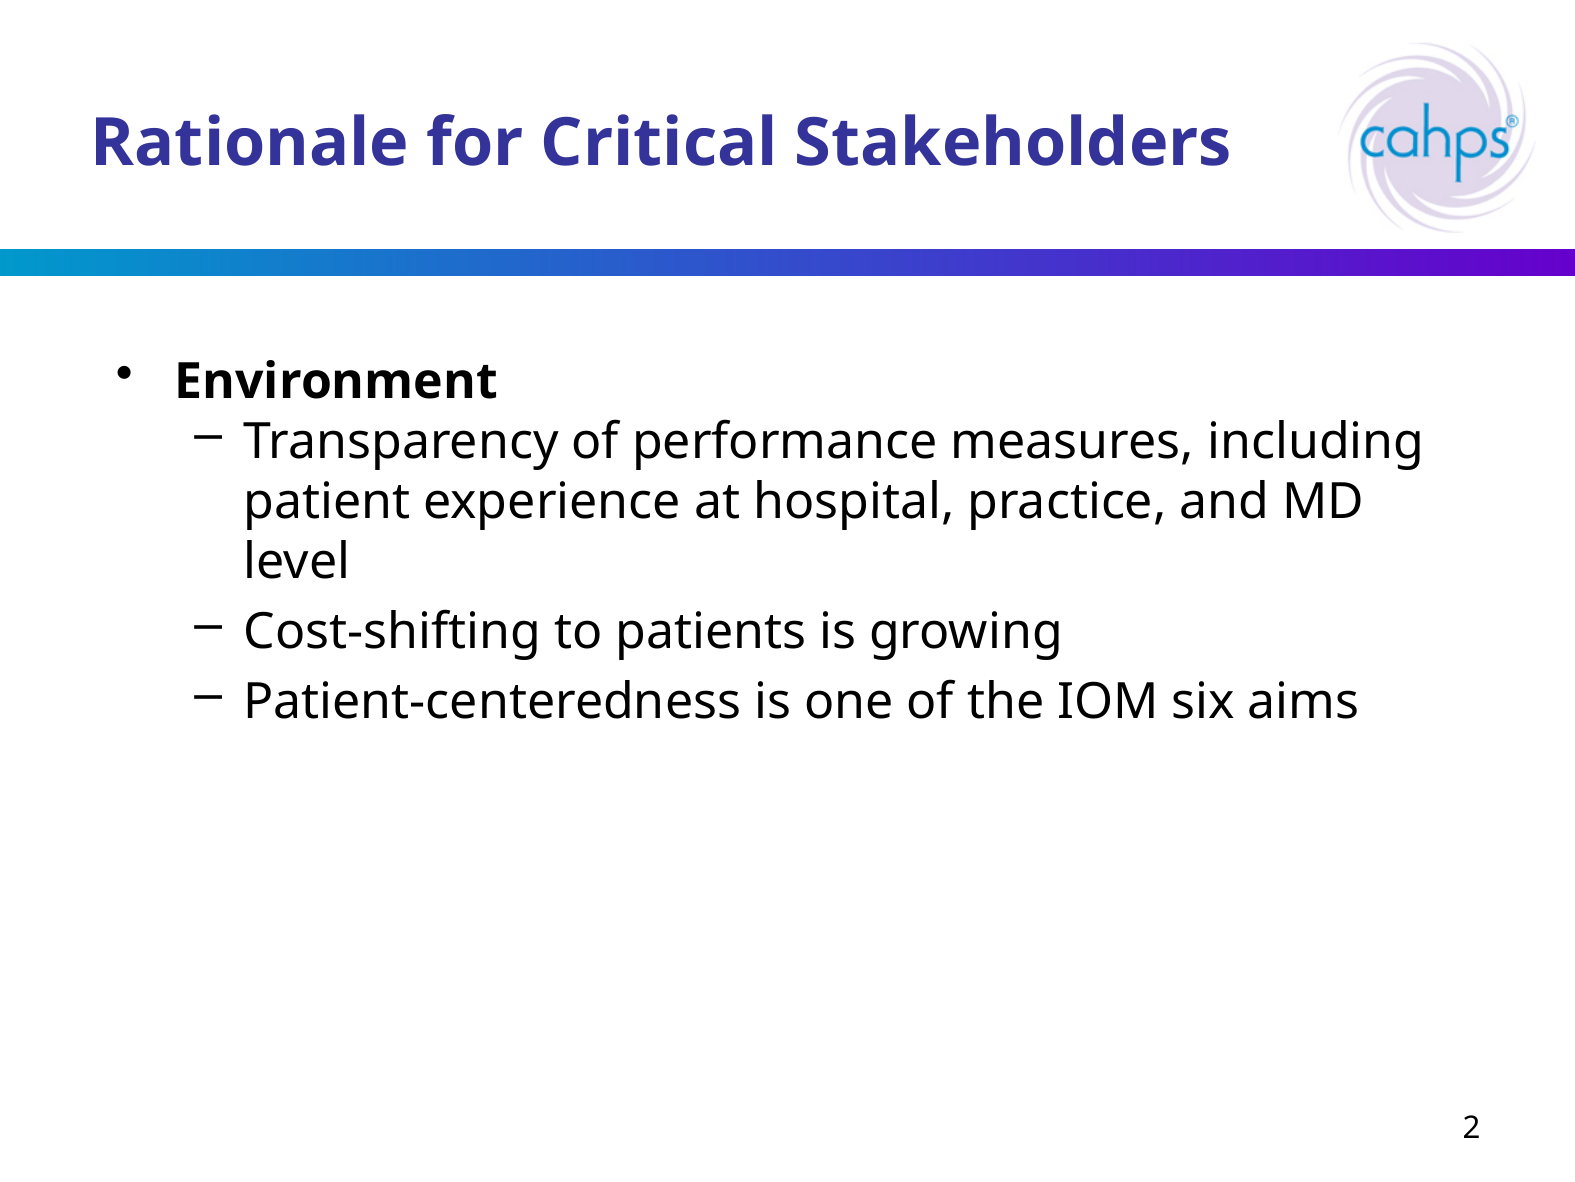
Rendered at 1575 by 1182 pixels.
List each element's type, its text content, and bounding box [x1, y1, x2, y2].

picture [1338, 39, 1536, 237]
list Environment Transparency of performance measures, including patient experience at hospital, practice, and MD level Cost-shifting to patients is growing Patient-centeredness is one of the IOM six aims [99, 340, 1463, 1116]
slide_number 2 [1128, 1099, 1497, 1182]
title Rationale for Critical Stakeholders [75, 40, 1338, 238]
